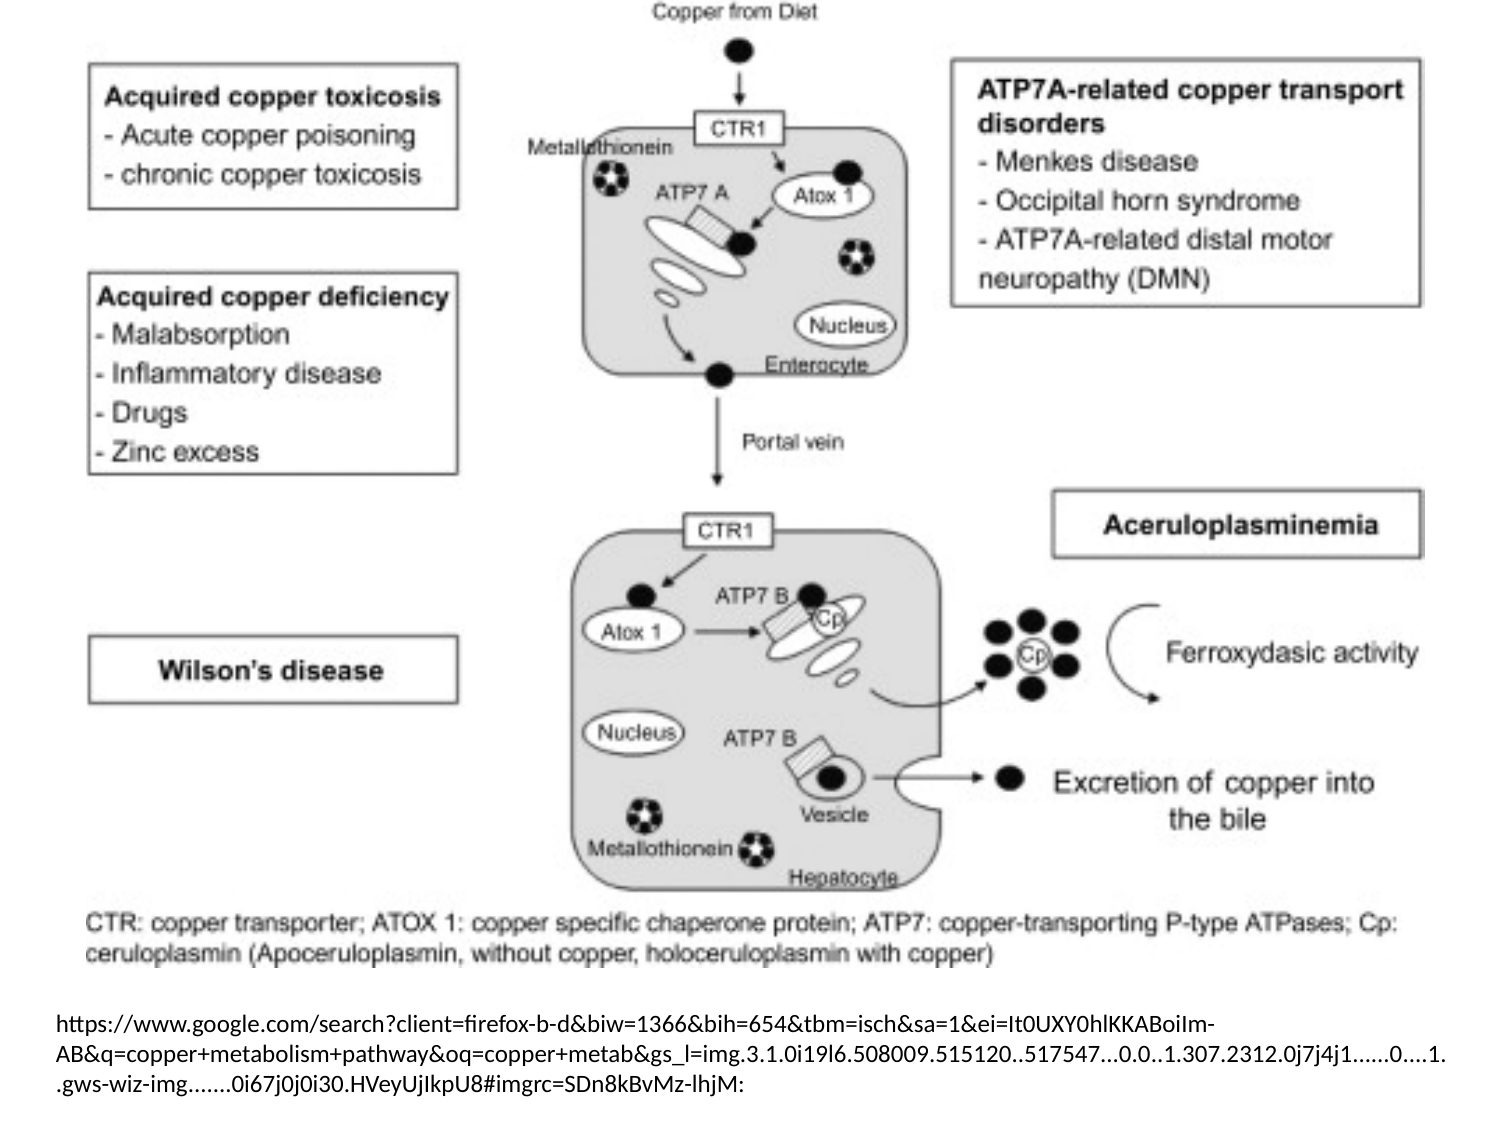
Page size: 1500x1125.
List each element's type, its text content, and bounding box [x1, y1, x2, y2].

picture [86, 0, 1426, 968]
text_box https://www.google.com/search?client=firefox-b-d&biw=1366&bih=654&tbm=isch&sa=1&ei=It0UXY0hlKKABoiIm-AB&q=copper+metabolism+pathway&oq=copper+metab&gs_l=img.3.1.0i19l6.508009.515120..517547...0.0..1.307.2312.0j7j4j1......0....1..gws-wiz-img.......0i67j0j0i30.HVeyUjIkpU8#imgrc=SDn8kBvMz-lhjM: [40, 999, 1466, 1105]
